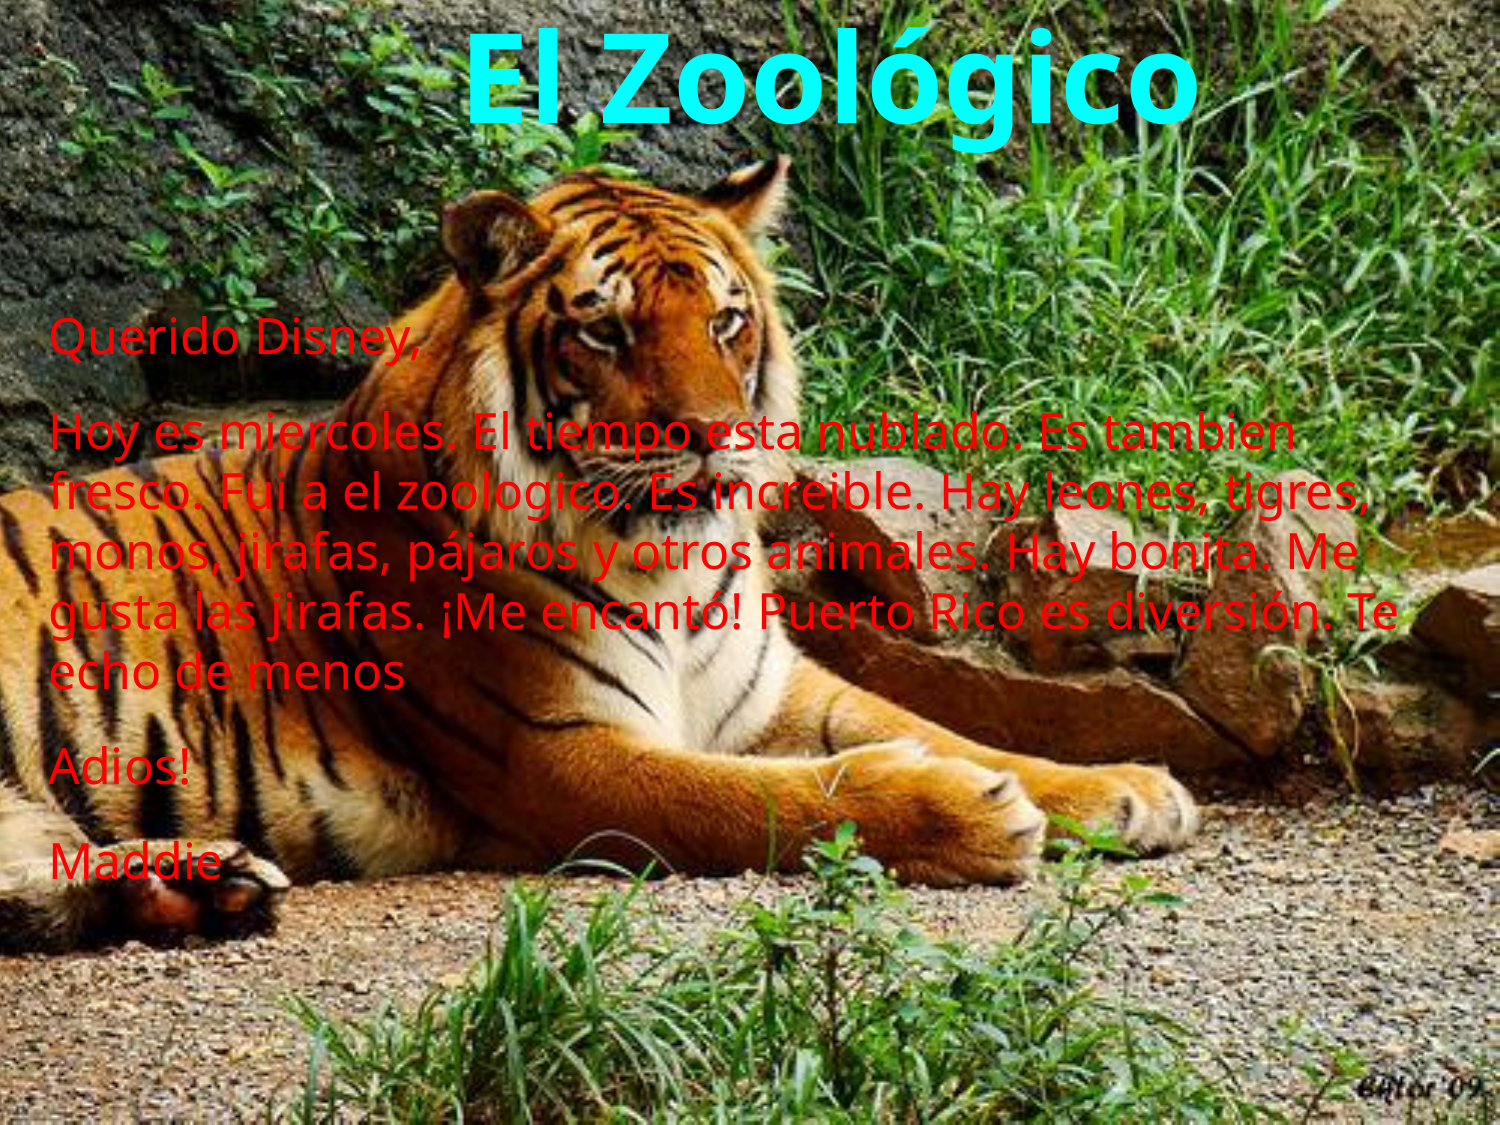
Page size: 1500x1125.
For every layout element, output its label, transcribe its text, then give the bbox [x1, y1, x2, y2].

text_box El Zoológico [444, 0, 1468, 164]
text_box Querido Disney, Hoy es miercoles. El tiempo esta nublado. Es tambien fresco. Fui a el zoologico. Es increible. Hay leones, tigres, monos, jirafas, pájaros y otros animales. Hay bonita. Me gusta las jirafas. ¡Me encantó! Puerto Rico es diversión. Te echo de menos Adios! Maddie [33, 169, 1435, 905]
text_box [0, 0, 1500, 1125]
